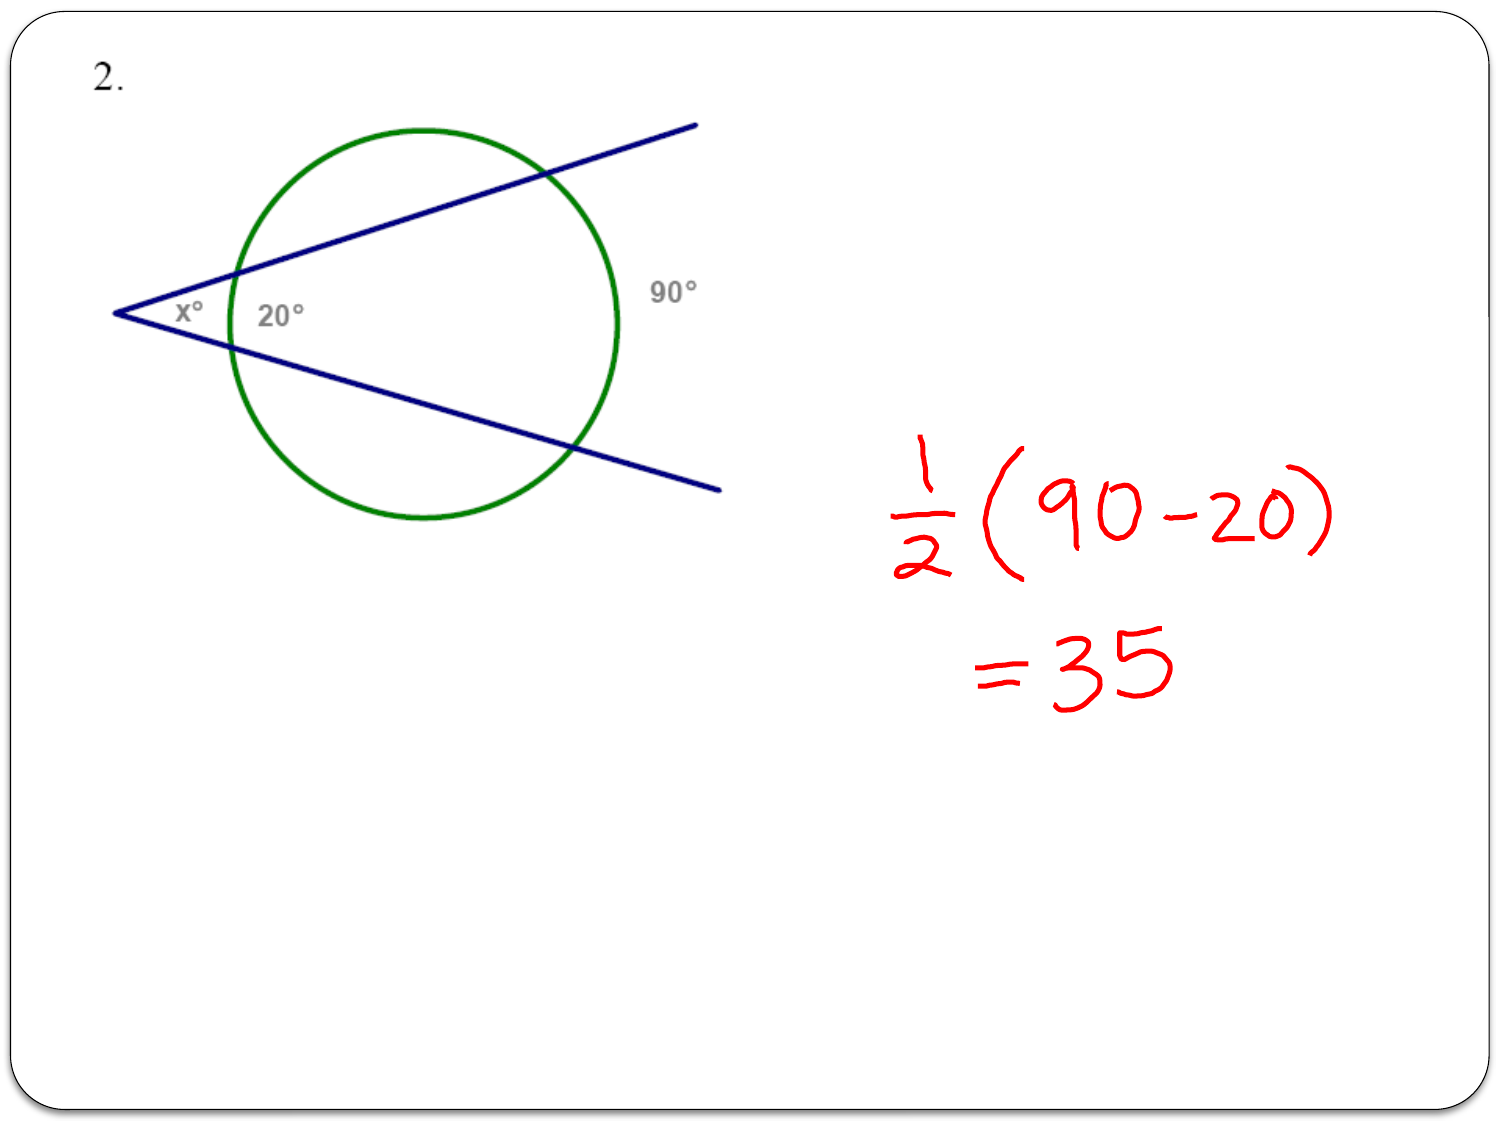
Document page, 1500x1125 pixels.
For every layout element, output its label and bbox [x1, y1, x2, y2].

text_box [895, 536, 952, 578]
text_box [1286, 466, 1330, 556]
text_box [1210, 494, 1255, 541]
text_box [890, 512, 956, 518]
picture [48, 37, 751, 534]
text_box [1040, 480, 1079, 550]
text_box [1164, 513, 1198, 519]
text_box [919, 434, 933, 492]
text_box [974, 628, 1171, 711]
text_box [1261, 490, 1293, 538]
text_box [984, 447, 1025, 581]
text_box [1099, 482, 1140, 540]
